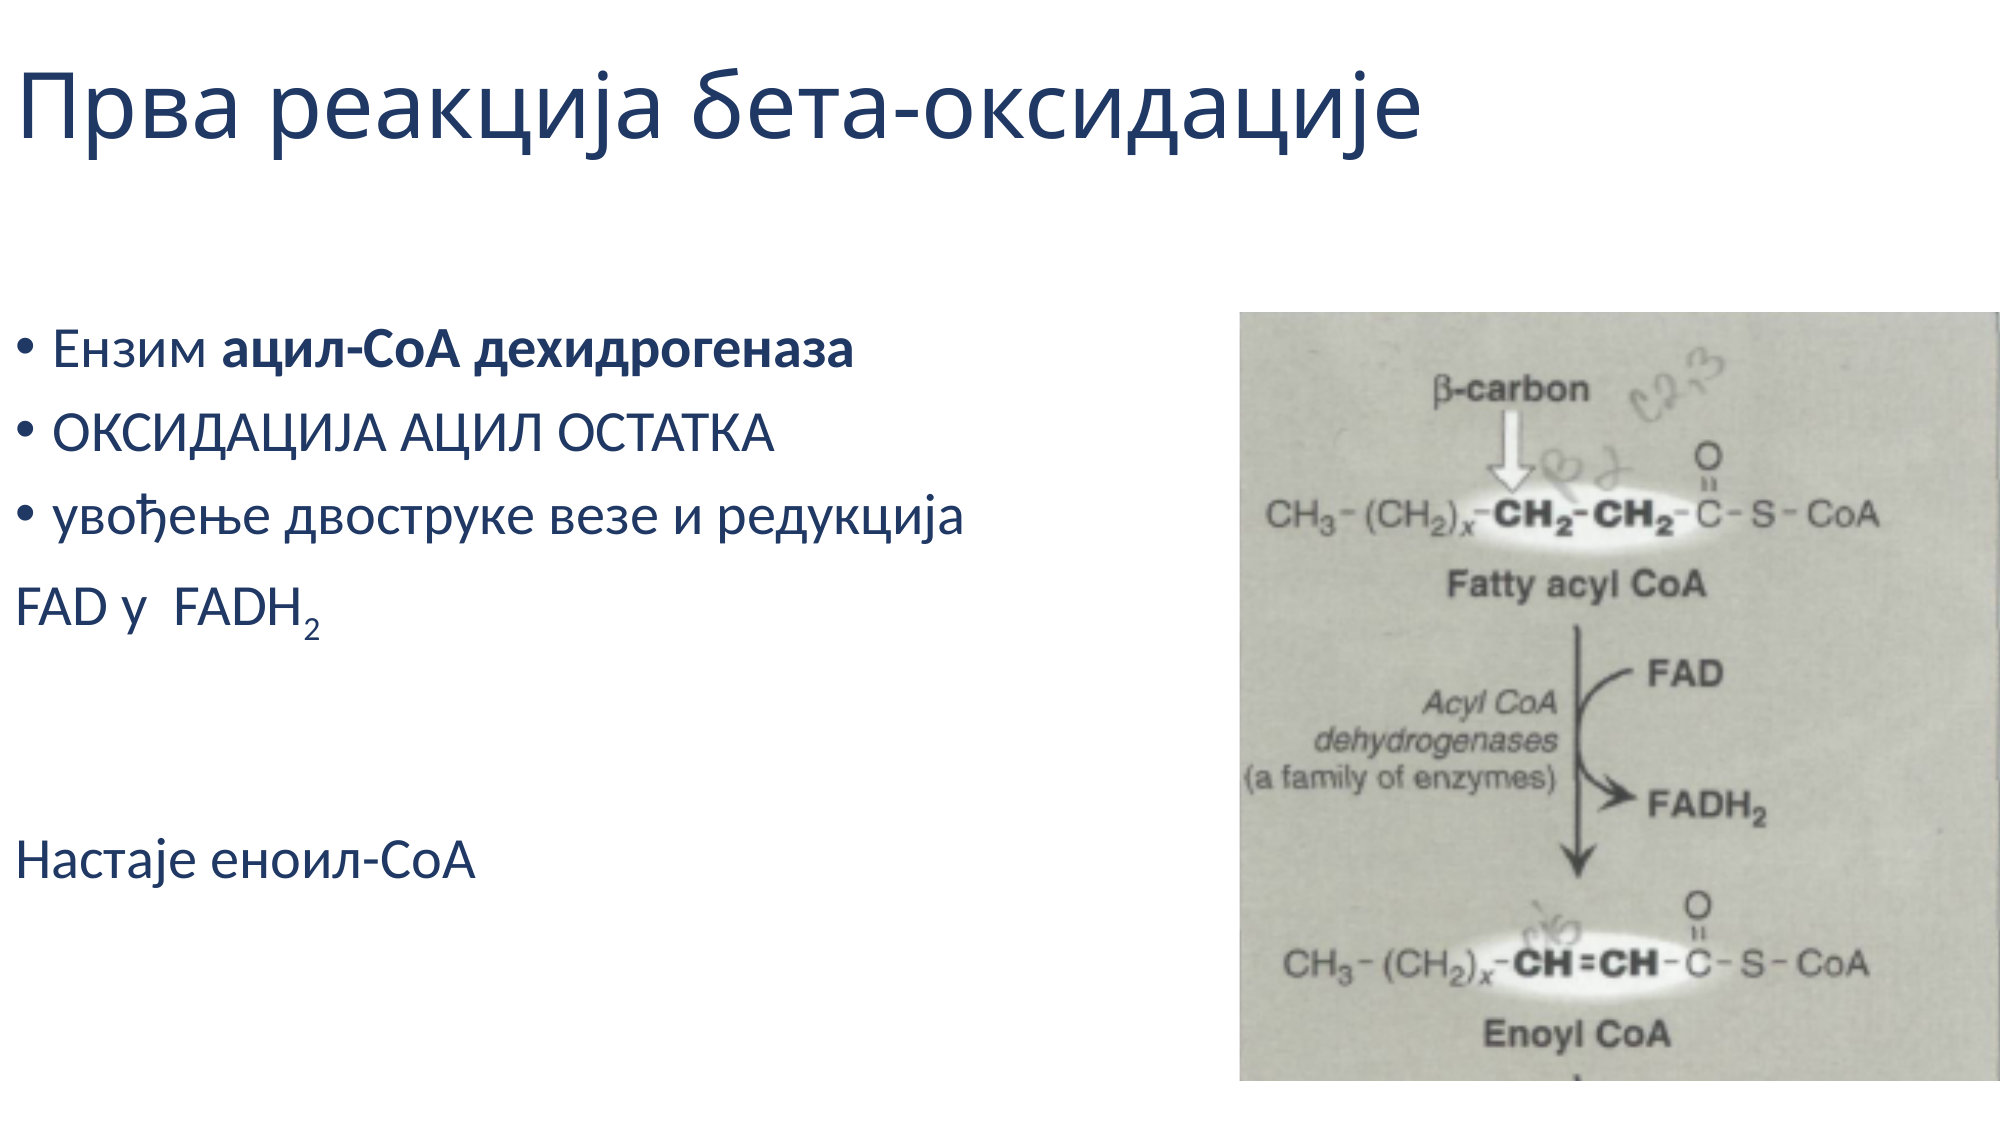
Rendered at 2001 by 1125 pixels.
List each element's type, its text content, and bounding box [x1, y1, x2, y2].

picture [1239, 312, 2000, 1081]
list Ензим ацил-CoA дехидрогеназа ОКСИДАЦИЈА АЦИЛ ОСТАТКА увођење двоструке везе и редукција FAD у FADH2 Настаје еноил-СоА [0, 309, 1327, 1115]
title Прва реакција бета-оксидације [0, 0, 1725, 218]
